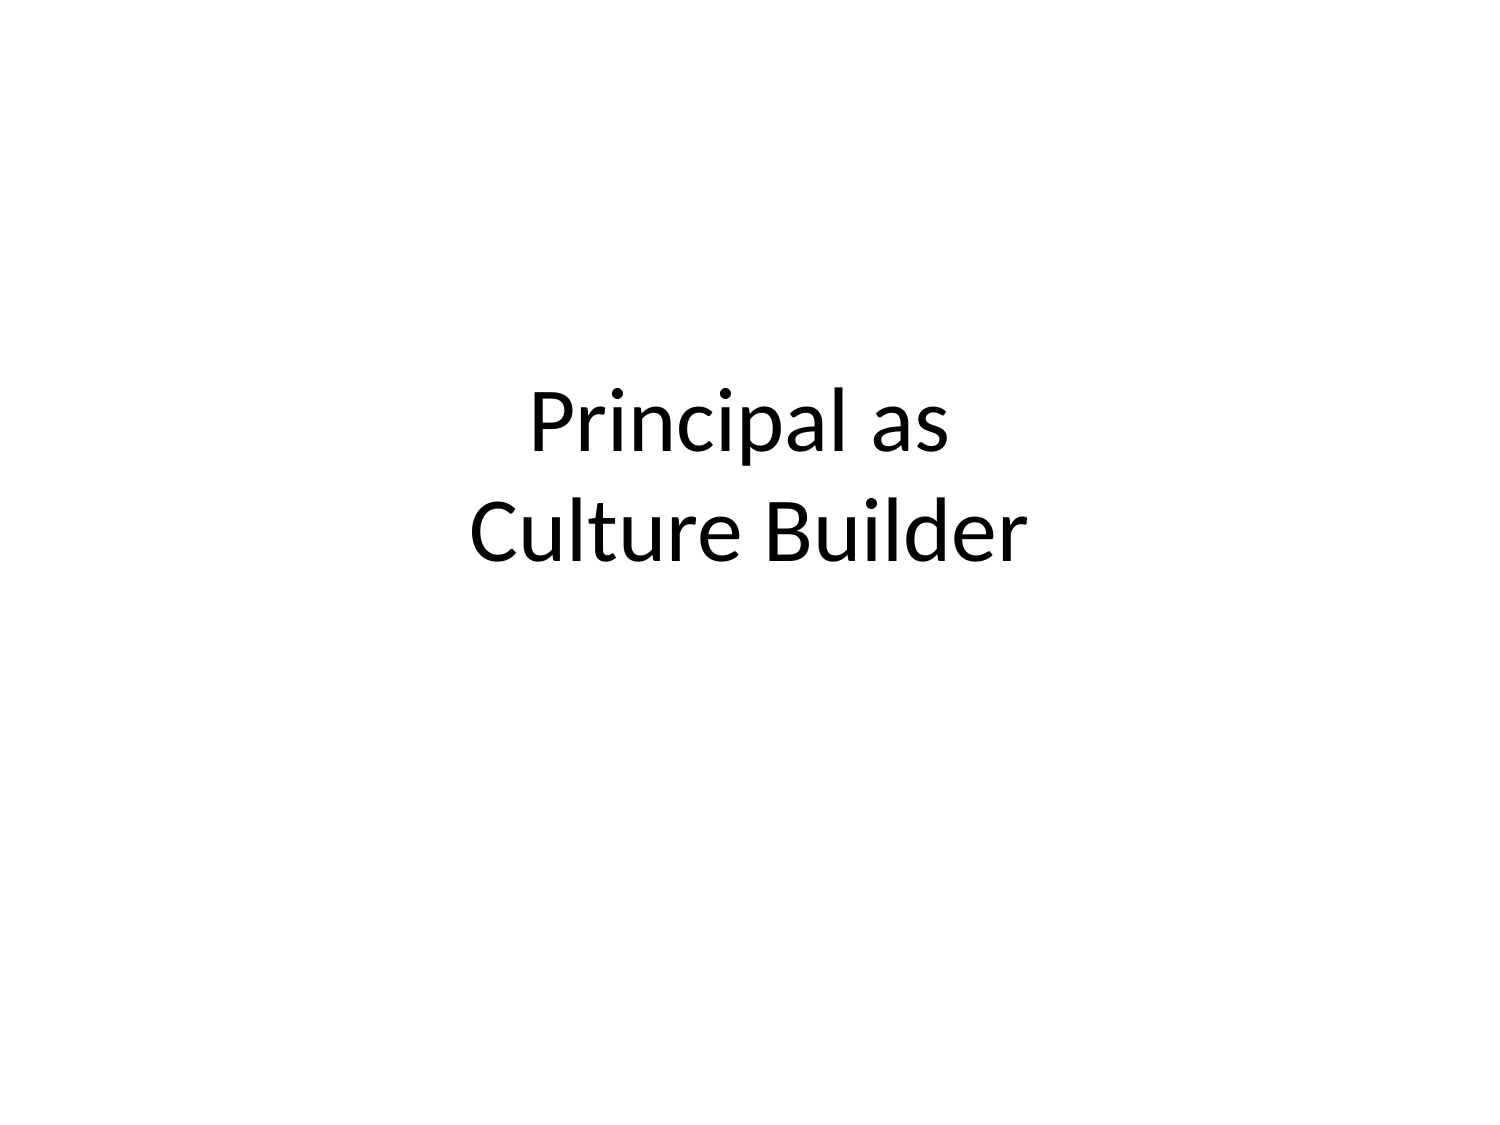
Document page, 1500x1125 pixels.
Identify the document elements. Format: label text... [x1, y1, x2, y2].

title Principal as Culture Builder [112, 349, 1388, 591]
